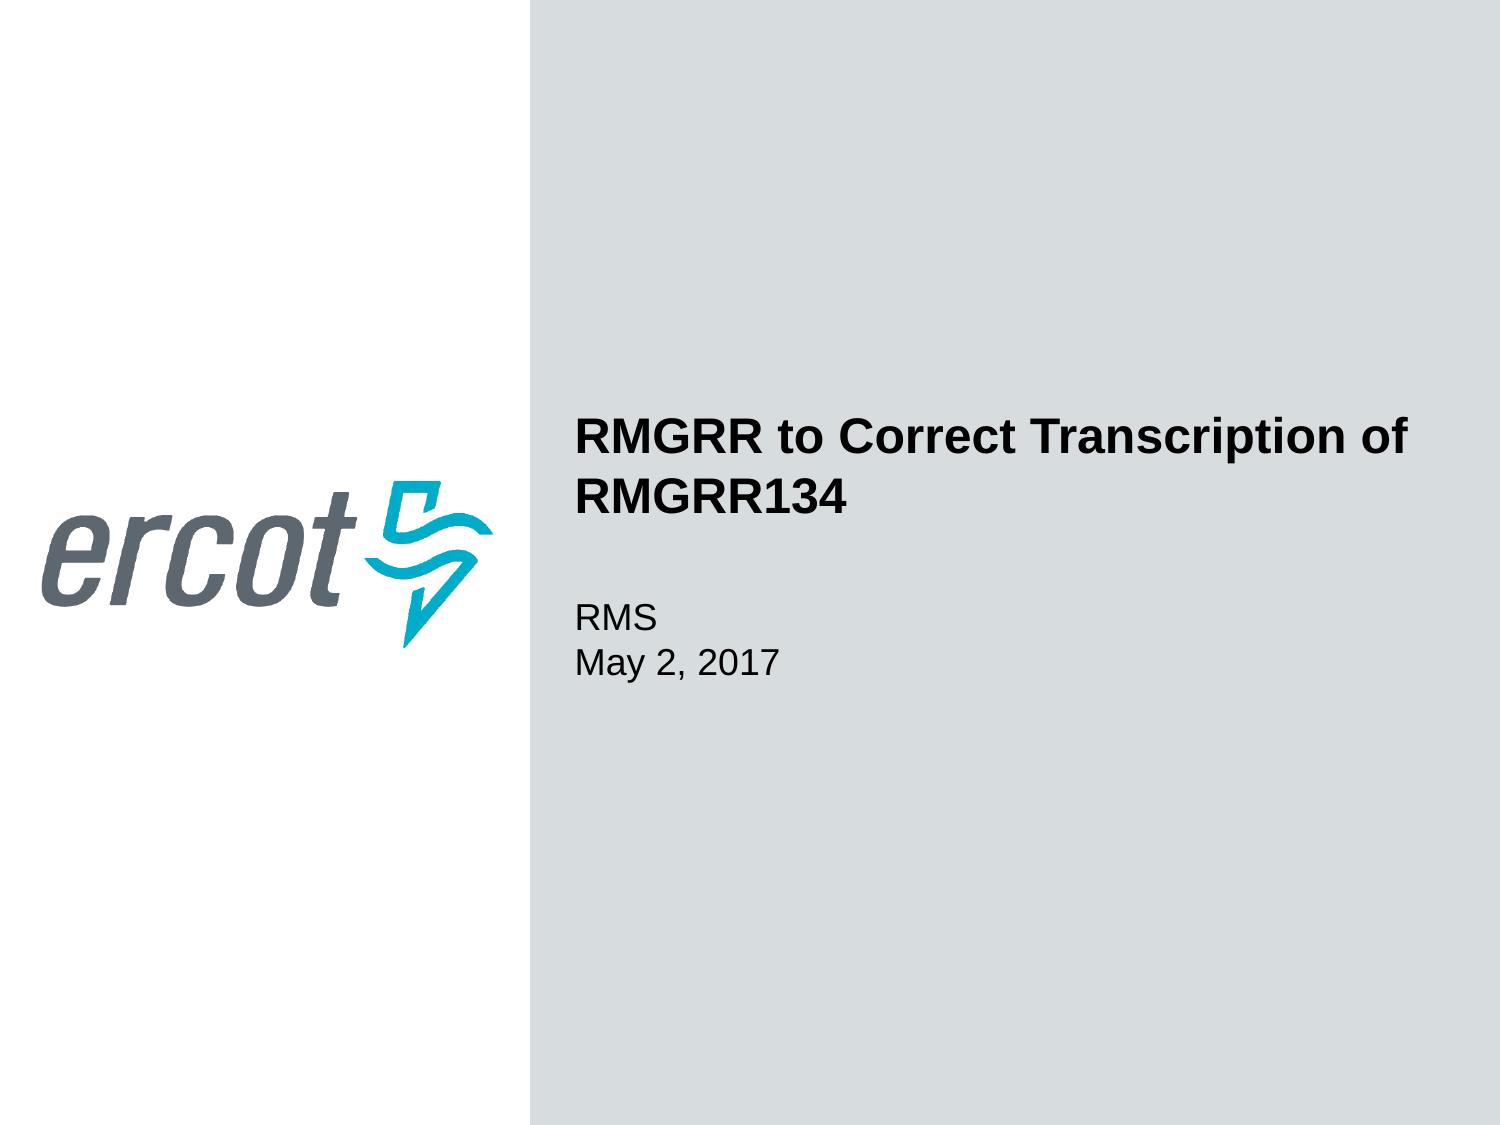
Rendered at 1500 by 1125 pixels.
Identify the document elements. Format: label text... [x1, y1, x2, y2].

picture [32, 471, 501, 654]
text_box RMGRR to Correct Transcription of RMGRR134 RMS May 2, 2017 [559, 395, 1500, 691]
